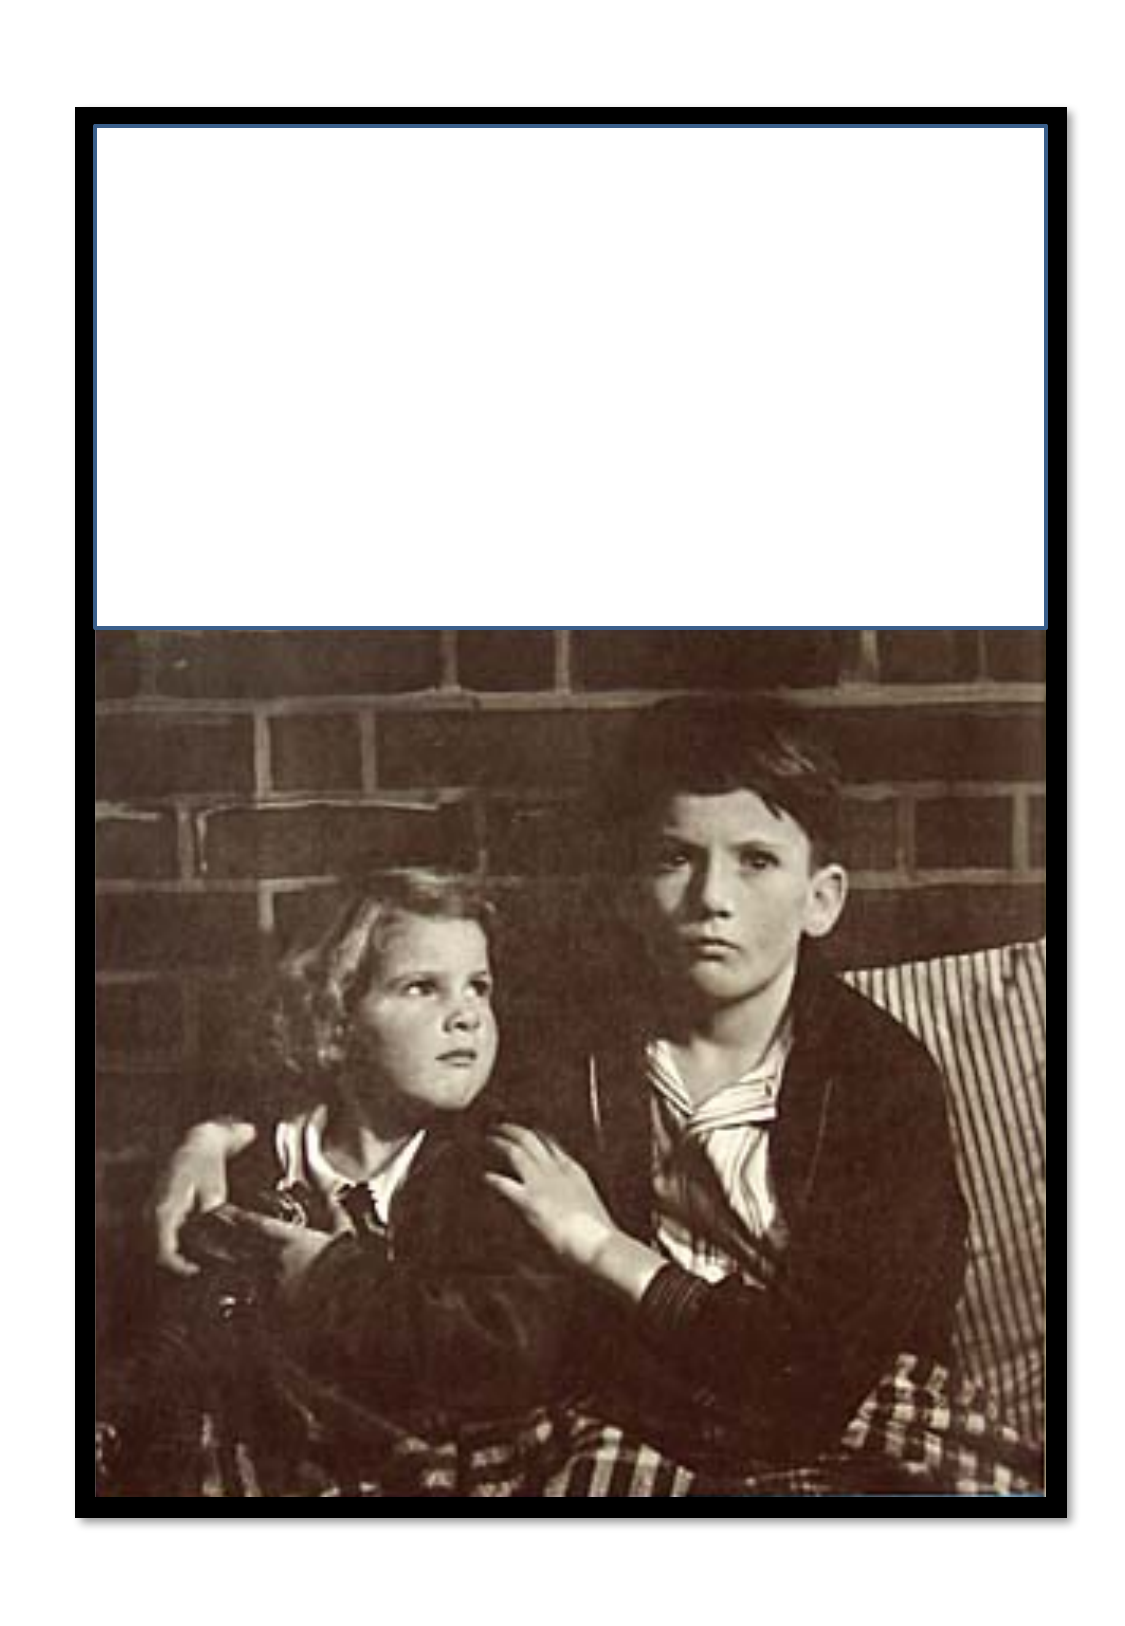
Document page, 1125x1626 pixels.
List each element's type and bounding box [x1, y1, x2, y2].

picture [95, 127, 1047, 1498]
